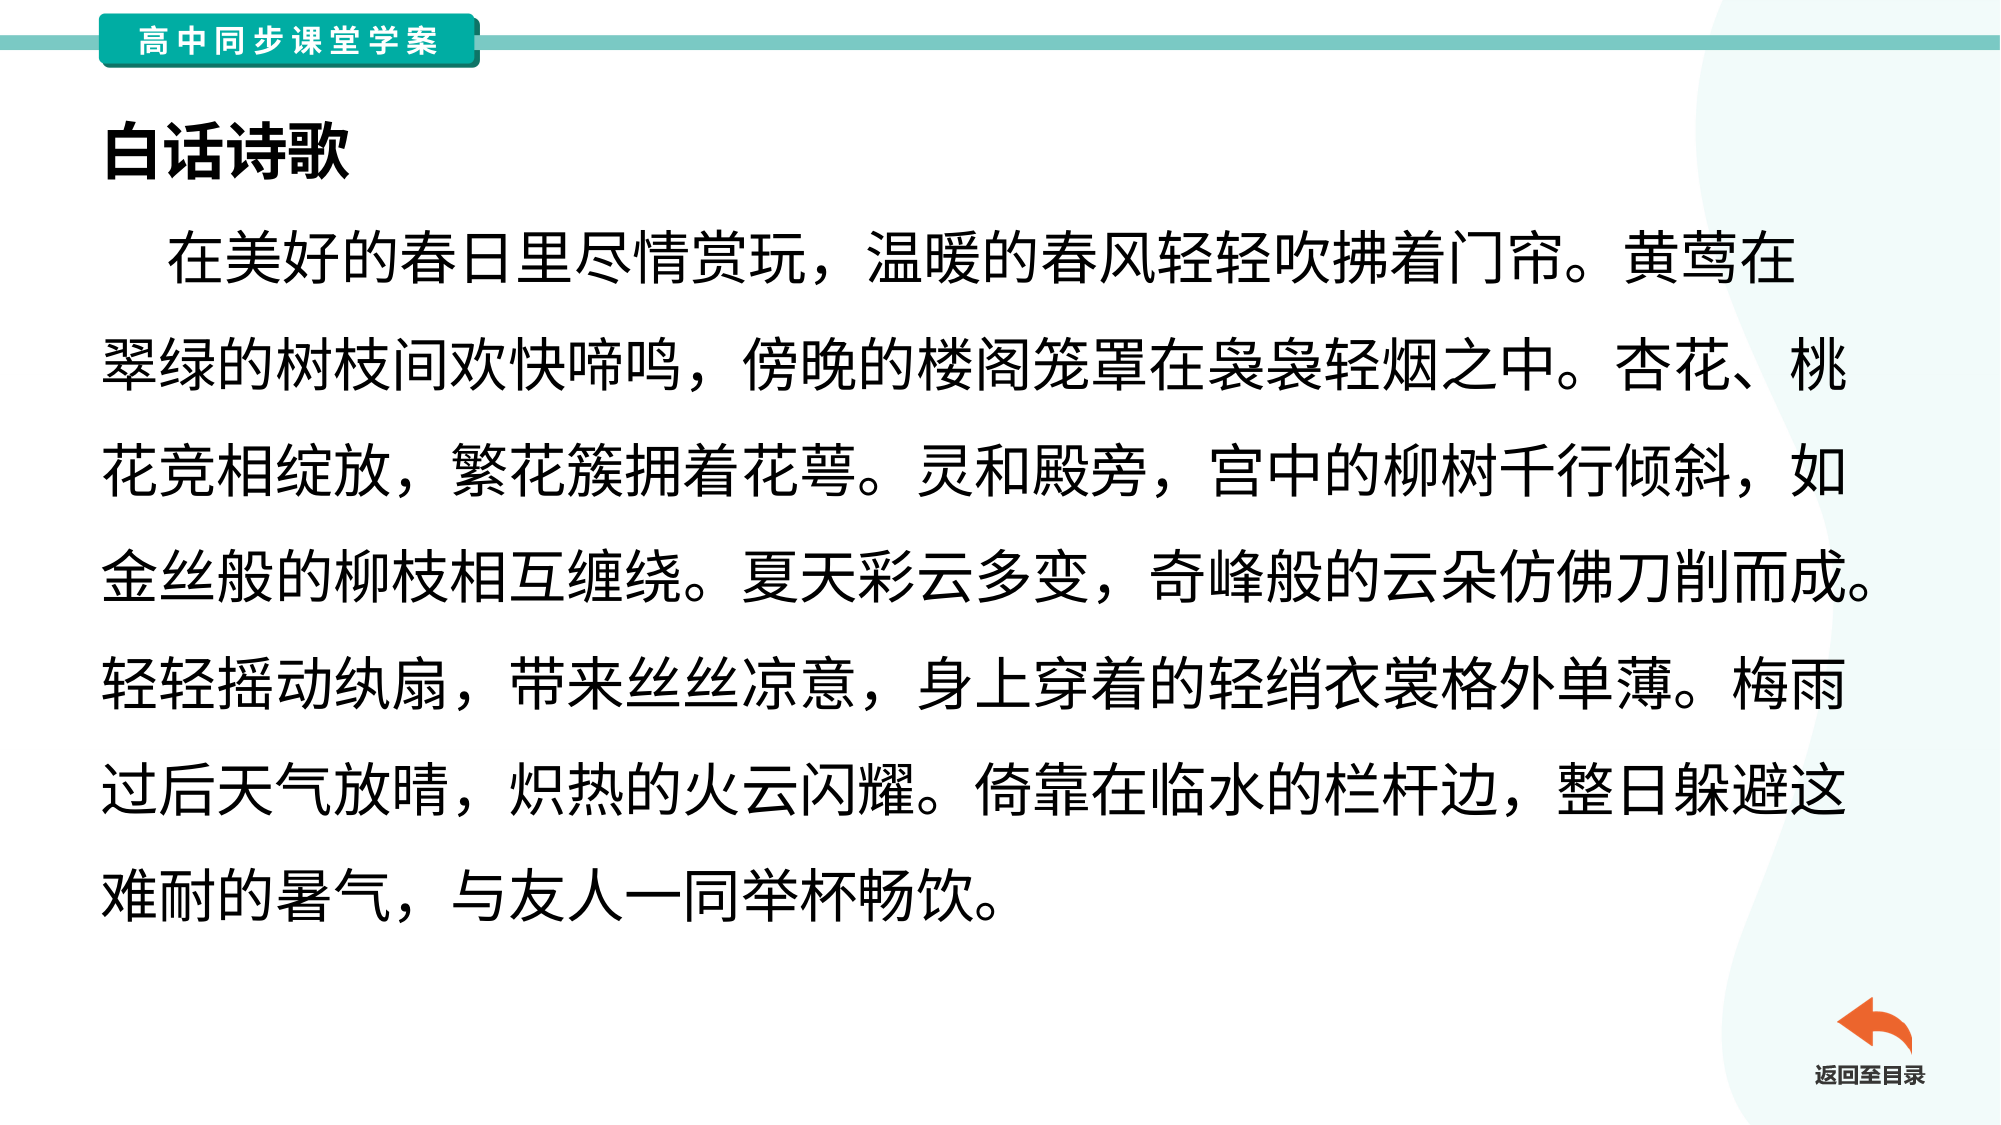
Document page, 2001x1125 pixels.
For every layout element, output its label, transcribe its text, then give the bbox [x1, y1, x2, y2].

text_box 白话诗歌 [100, 76, 1899, 185]
text_box 在美好的春日里尽情赏玩，温暖的春风轻轻吹拂着门帘。黄莺在 翠绿的树枝间欢快啼鸣，傍晚的楼阁笼罩在袅袅轻烟之中。杏花、桃 花竞相绽放，繁花簇拥着花萼。灵和殿旁，宫中的柳树千行倾斜，如 金丝般的柳枝相互缠绕。夏天彩云多变，奇峰般的云朵仿佛刀削而成。 轻轻摇动纨扇，带来丝丝凉意，身上穿着的轻绡衣裳格外单薄。梅雨 过后天气放晴，炽热的火云闪耀。倚靠在临水的栏杆边，整日躲避这 难耐的暑气，与友人一同举杯畅饮。 [100, 185, 1899, 930]
picture [0, 0, 2000, 1125]
